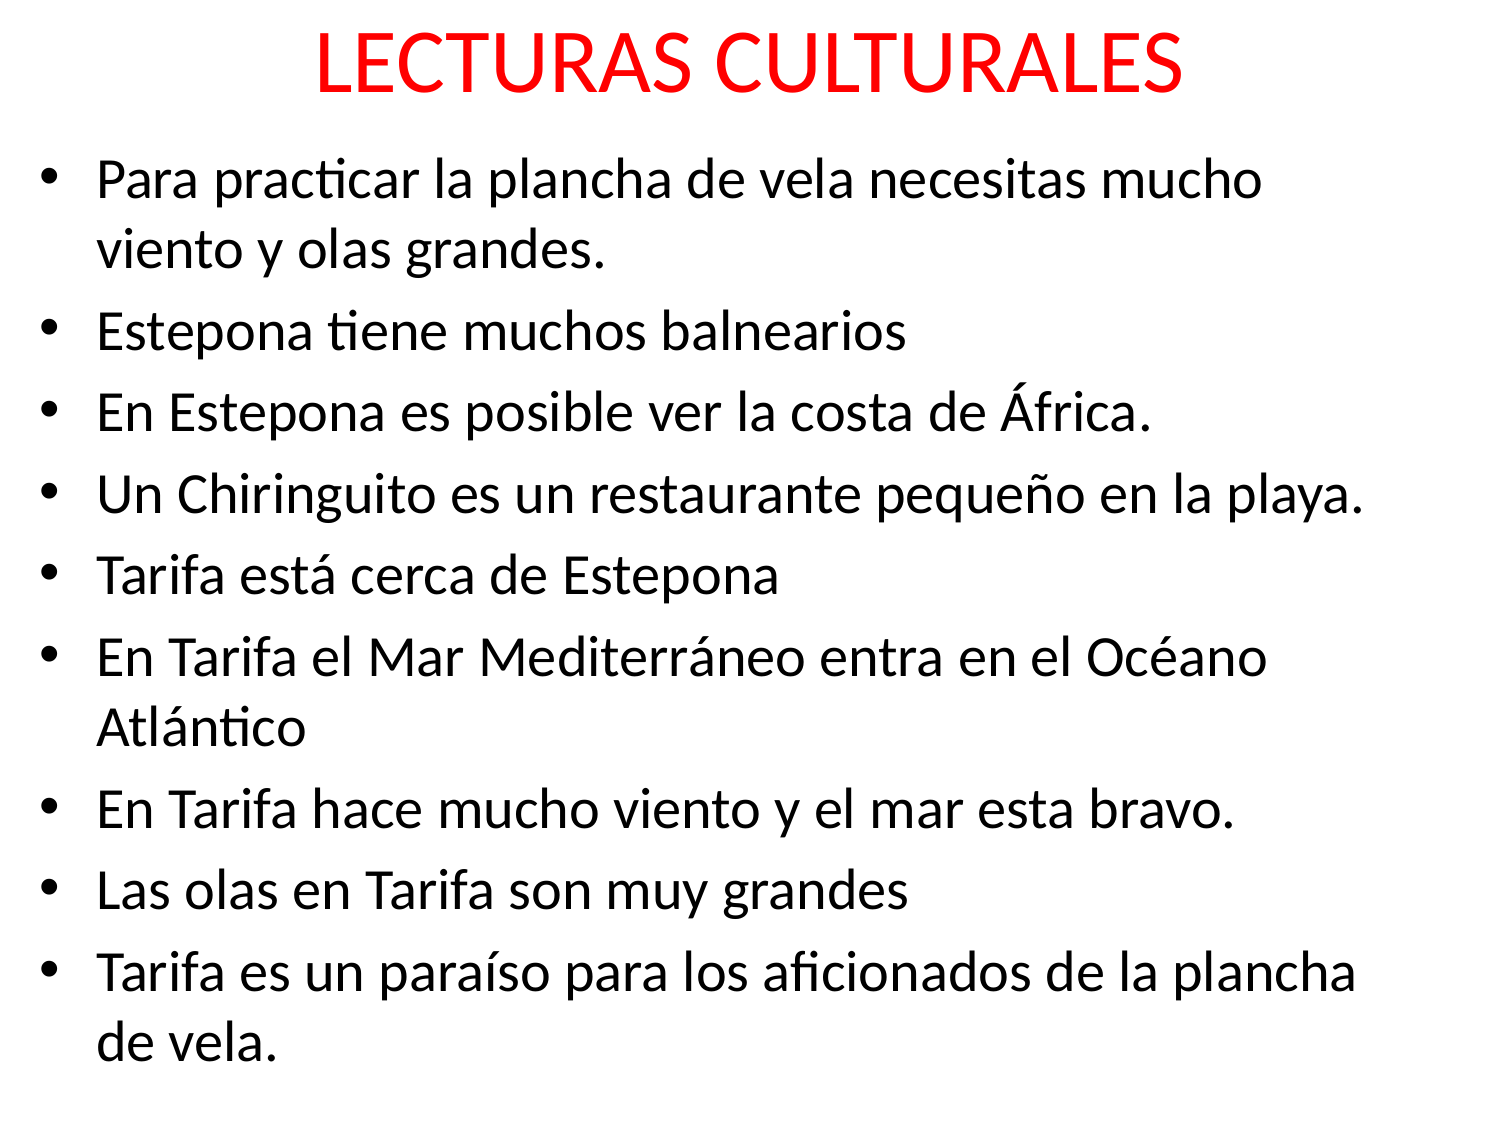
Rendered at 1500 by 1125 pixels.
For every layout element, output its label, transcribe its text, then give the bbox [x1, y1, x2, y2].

list Para practicar la plancha de vela necesitas mucho viento y olas grandes. Estepona tiene muchos balnearios En Estepona es posible ver la costa de África. Un Chiringuito es un restaurante pequeño en la playa. Tarifa está cerca de Estepona En Tarifa el Mar Mediterráneo entra en el Océano Atlántico En Tarifa hace mucho viento y el mar esta bravo. Las olas en Tarifa son muy grandes Tarifa es un paraíso para los aficionados de la plancha de vela. [24, 132, 1438, 875]
title LECTURAS CULTURALES [75, 0, 1425, 132]
